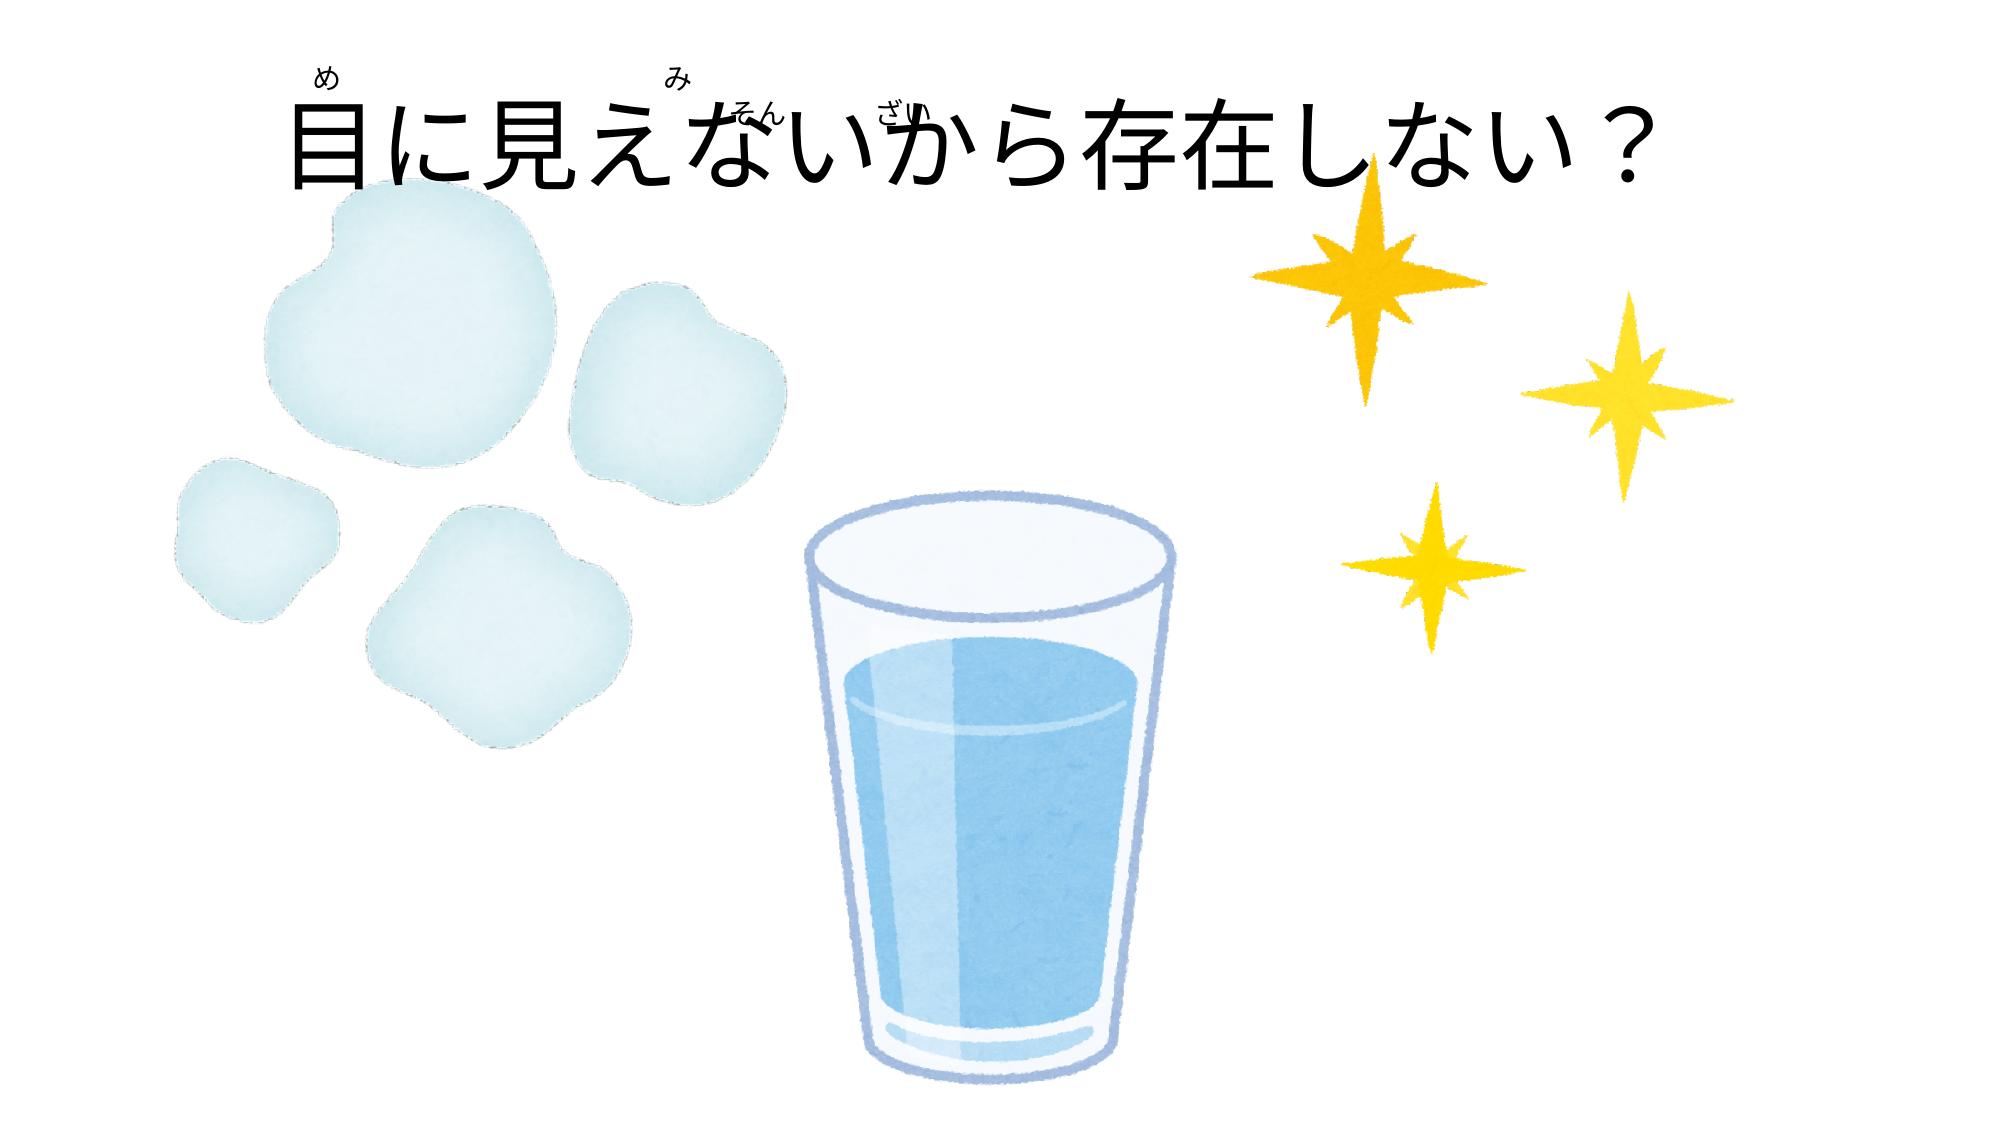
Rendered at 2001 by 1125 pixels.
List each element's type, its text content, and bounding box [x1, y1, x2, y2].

picture [1226, 143, 1763, 680]
text_box め み そん ざい [297, 53, 1285, 138]
picture [160, 143, 1203, 1100]
text_box 目に見えないから存在しない？ [264, 75, 1770, 211]
